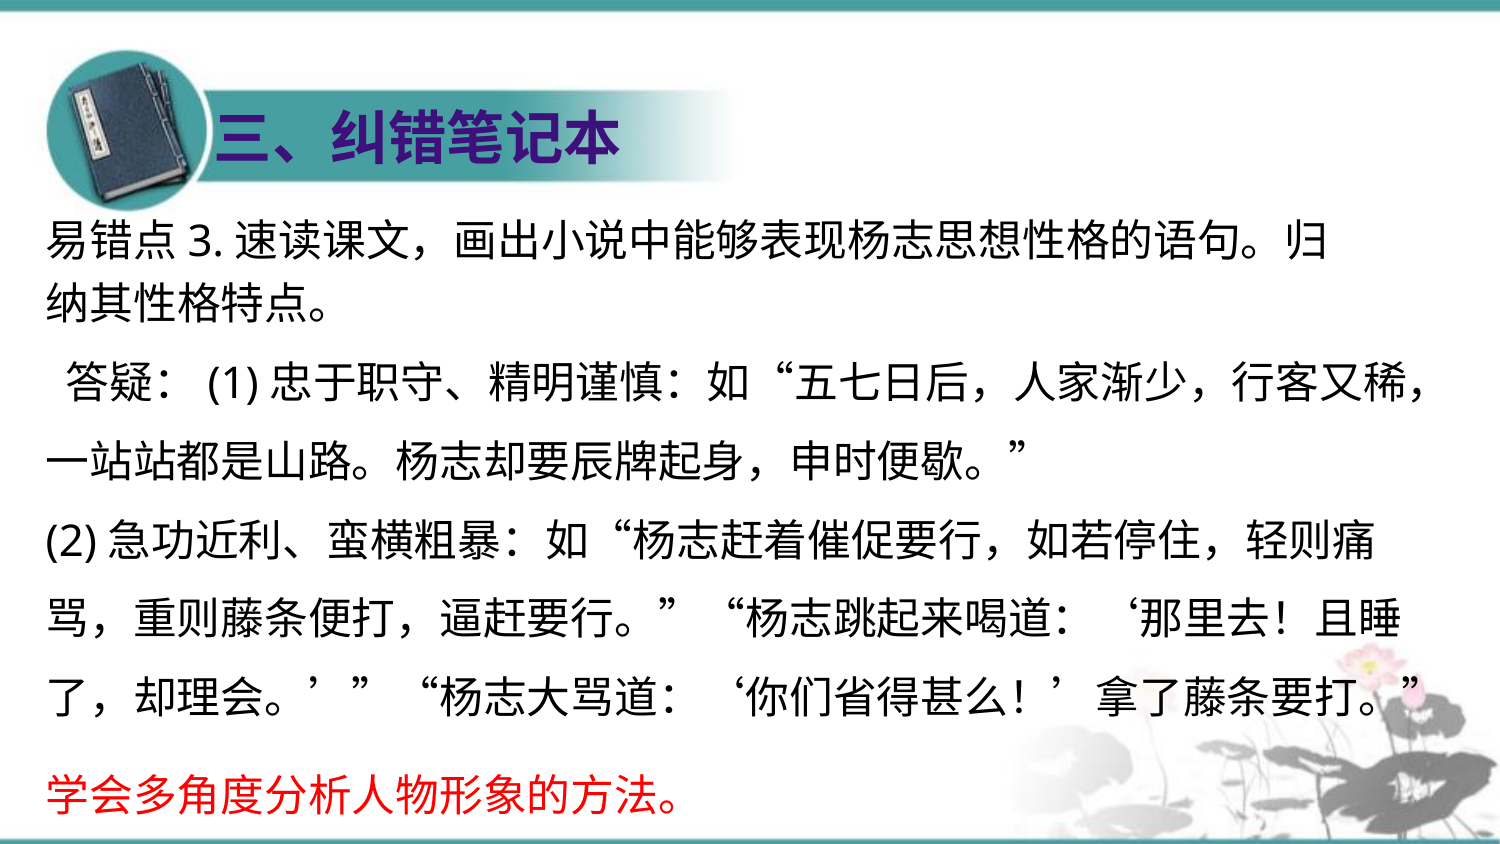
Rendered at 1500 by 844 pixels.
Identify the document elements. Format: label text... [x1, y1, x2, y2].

text_box 三、纠错笔记本 [199, 93, 668, 179]
picture [0, 0, 1500, 844]
text_box 答疑：(1)忠于职守、精明谨慎：如“五七日后，人家渐少，行客又稀，一站站都是山路。杨志却要辰牌起身，申时便歇。” (2)急功近利、蛮横粗暴：如“杨志赶着催促要行，如若停住，轻则痛骂，重则藤条便打，逼赶要行。”“杨志跳起来喝道：‘那里去！且睡了，却理会。’”“杨志大骂道：‘你们省得甚么！’拿了藤条要打。” [30, 321, 1470, 730]
list 易错点3.速读课文，画出小说中能够表现杨志思想性格的语句。归纳其性格特点。 [30, 194, 1367, 307]
text_box 学会多角度分析人物形象的方法。 [30, 733, 1500, 828]
